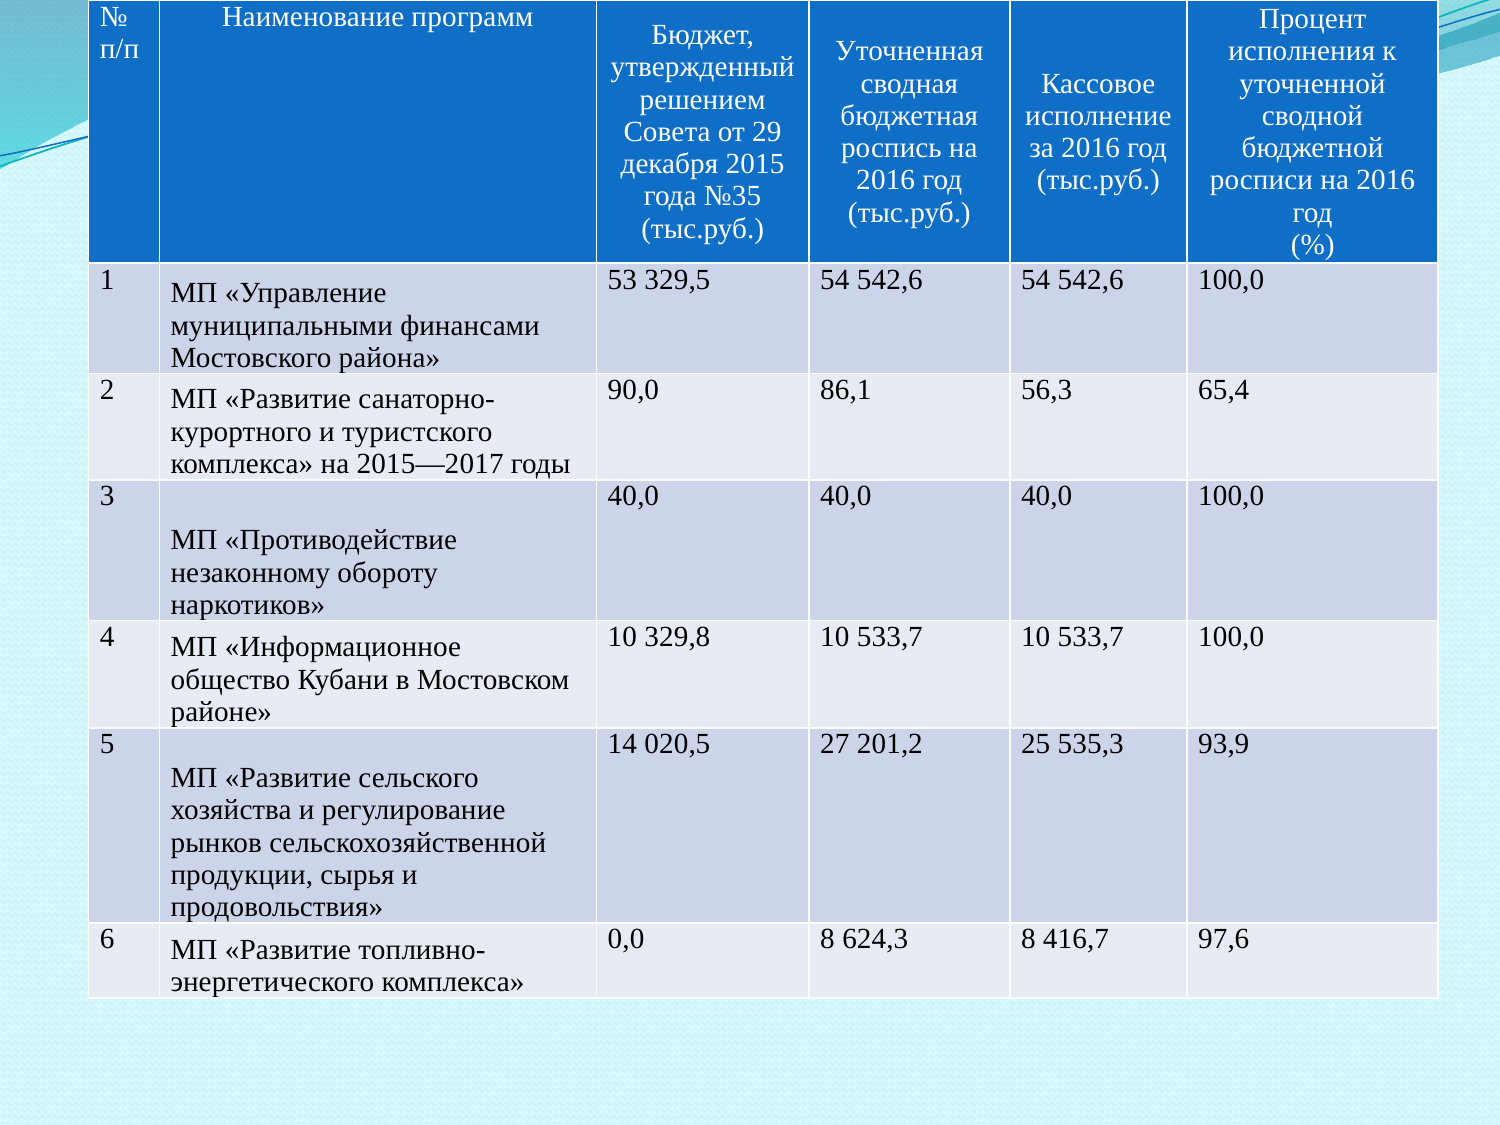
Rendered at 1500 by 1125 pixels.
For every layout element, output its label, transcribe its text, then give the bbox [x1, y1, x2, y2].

table_cell 1 [89, 264, 159, 373]
table_header Бюджет, утвержденный решением Совета от 29 декабря 2015 года №35 (тыс.руб.) [597, 1, 808, 262]
table_cell 14 020,5 [597, 729, 808, 922]
table_cell 4 [89, 621, 159, 727]
table_cell 56,3 [1011, 374, 1186, 479]
table_cell 10 533,7 [1011, 621, 1186, 727]
table_cell 2 [89, 374, 159, 479]
table_cell 100,0 [1188, 481, 1437, 620]
table_cell 40,0 [810, 481, 1009, 620]
table_cell МП «Развитие санаторно-курортного и туристского комплекса» на 2015—2017 годы [160, 374, 596, 479]
table_header № п/п [89, 1, 159, 262]
table_cell 25 535,3 [1011, 729, 1186, 922]
table_header Наименование программ [160, 1, 596, 262]
table_cell 54 542,6 [1011, 264, 1186, 373]
table_cell 3 [89, 481, 159, 620]
table_cell 10 329,8 [597, 621, 808, 727]
table_cell МП «Управление муниципальными финансами Мостовского района» [160, 264, 596, 373]
table_cell 100,0 [1188, 621, 1437, 727]
table_cell 93,9 [1188, 729, 1437, 922]
table_cell 90,0 [597, 374, 808, 479]
table_cell 97,6 [1188, 924, 1437, 997]
table_cell 8 624,3 [810, 924, 1009, 997]
table_cell 53 329,5 [597, 264, 808, 373]
table_cell 8 416,7 [1011, 924, 1186, 997]
table_cell МП «Развитие топливно-энергетического комплекса» [160, 924, 596, 997]
table_header Кассовое исполнение за 2016 год (тыс.руб.) [1011, 1, 1186, 262]
table_cell 86,1 [810, 374, 1009, 479]
table_cell 10 533,7 [810, 621, 1009, 727]
table_cell МП «Противодействие незаконному обороту наркотиков» [160, 481, 596, 620]
table_cell 6 [89, 924, 159, 997]
table_cell 0,0 [597, 924, 808, 997]
table_cell 100,0 [1188, 264, 1437, 373]
table_cell 5 [89, 729, 159, 922]
table_cell МП «Развитие сельского хозяйства и регулирование рынков сельскохозяйственной продукции, сырья и продовольствия» [160, 729, 596, 922]
table_cell 40,0 [597, 481, 808, 620]
table_cell 27 201,2 [810, 729, 1009, 922]
table_cell 54 542,6 [810, 264, 1009, 373]
table_cell 65,4 [1188, 374, 1437, 479]
table_cell 40,0 [1011, 481, 1186, 620]
table_header Уточненная сводная бюджетная роспись на 2016 год (тыс.руб.) [810, 1, 1009, 262]
table_cell МП «Информационное общество Кубани в Мостовском районе» [160, 621, 596, 727]
table_header Процент исполнения к уточненной сводной бюджетной росписи на 2016 год (%) [1188, 1, 1437, 262]
